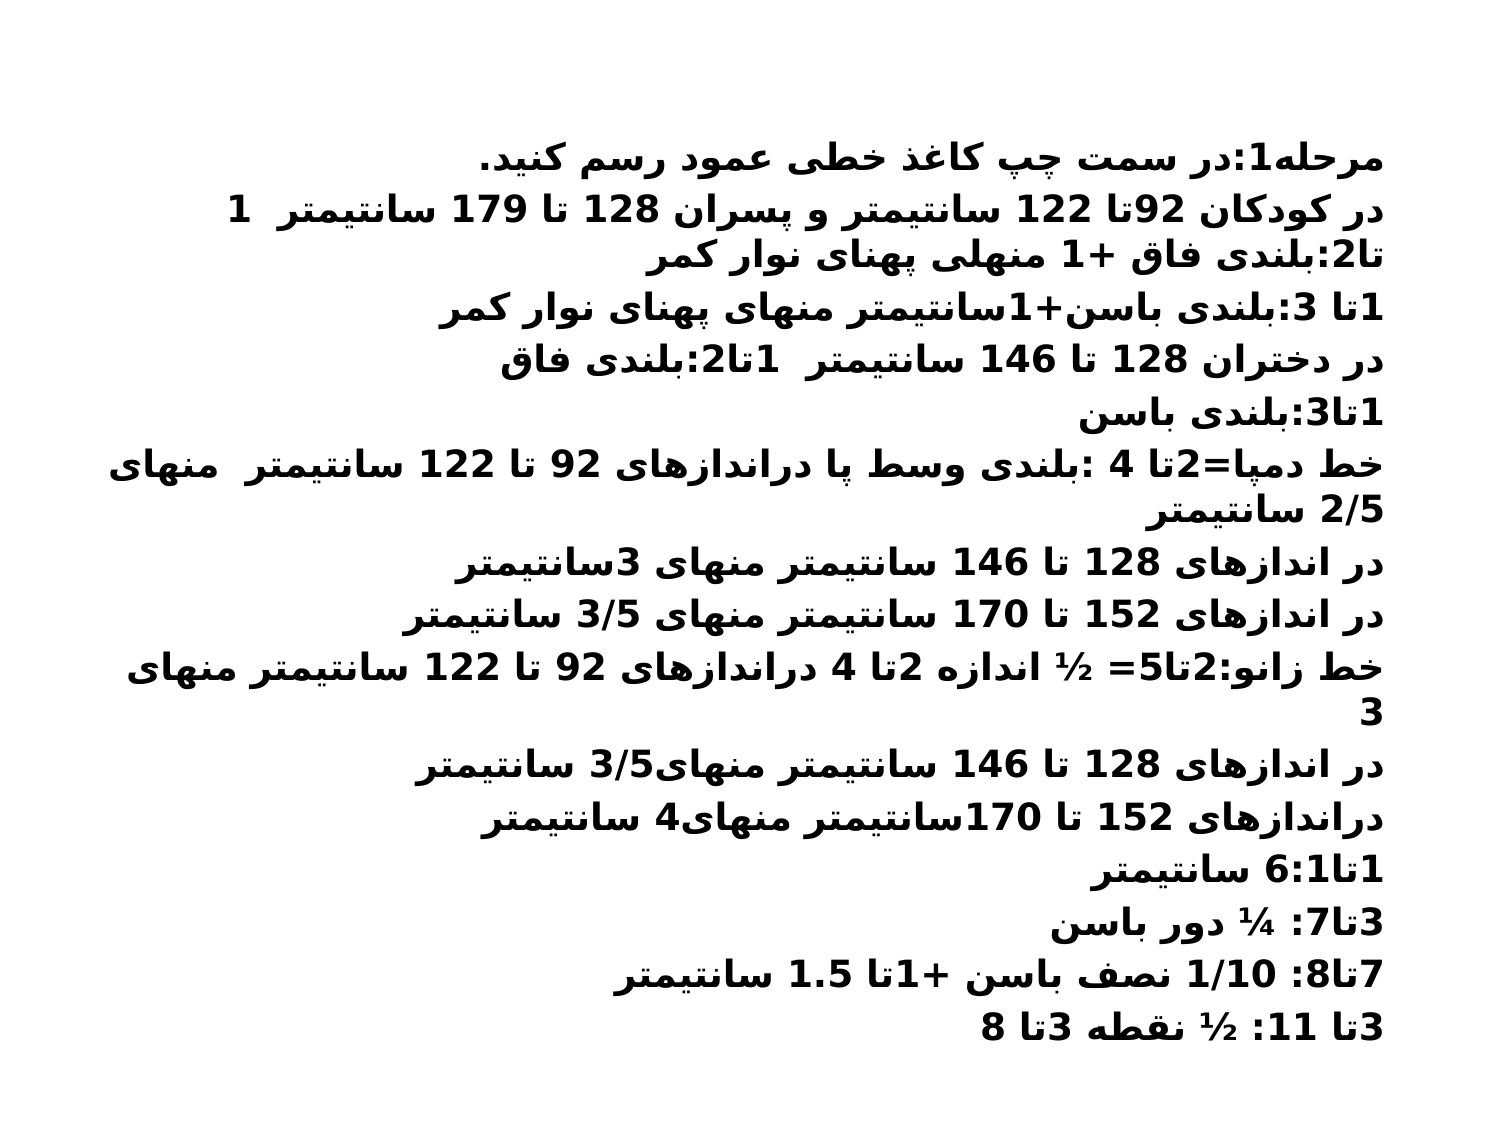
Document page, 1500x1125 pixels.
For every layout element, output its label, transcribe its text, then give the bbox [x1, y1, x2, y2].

subtitle مرحله1:در سمت چپ کاغذ خطی عمود رسم کنید. در کودکان 92تا 122 سانتیمتر و پسران 128 تا 179 سانتیمتر 1 تا2:بلندی فاق +1 منهلی پهنای نوار کمر 1تا 3:بلندی باسن+1سانتیمتر منهای پهنای نوار کمر در دختران 128 تا 146 سانتیمتر 1تا2:بلندی فاق 1تا3:بلندی باسن خط دمپا=2تا 4 :بلندی وسط پا دراندازهای 92 تا 122 سانتیمتر منهای 2/5 سانتیمتر در اندازهای 128 تا 146 سانتیمتر منهای 3سانتیمتر در اندازهای 152 تا 170 سانتیمتر منهای 3/5 سانتیمتر خط زانو:2تا5= ½ اندازه 2تا 4 دراندازهای 92 تا 122 سانتیمتر منهای 3 در اندازهای 128 تا 146 سانتیمتر منهای3/5 سانتیمتر دراندازهای 152 تا 170سانتیمتر منهای4 سانتیمتر 1تا6:1 سانتیمتر 3تا7: ¼ دور باسن 7تا8: 1/10 نصف باسن +1تا 1.5 سانتیمتر 3تا 11: ½ نقطه 3تا 8 [75, 125, 1400, 1075]
